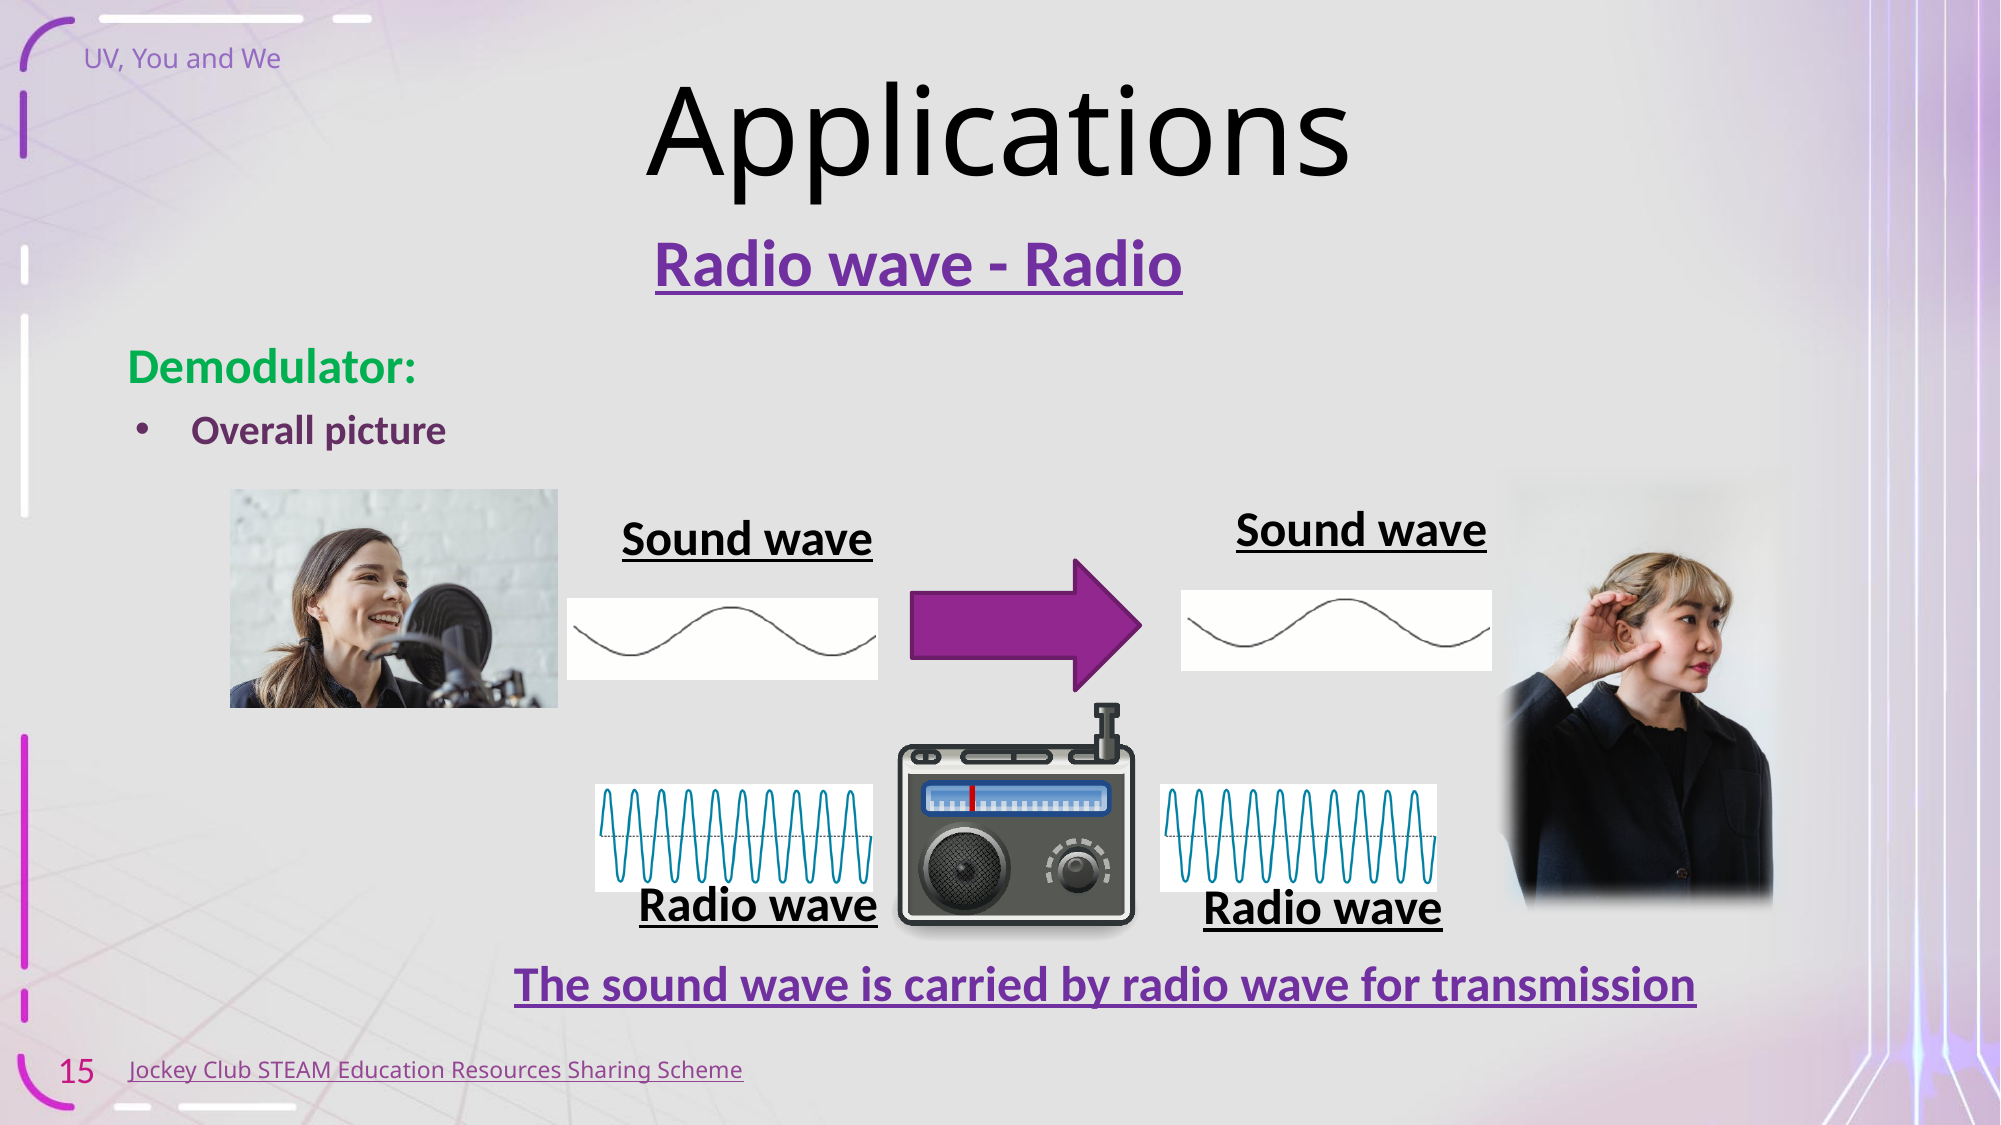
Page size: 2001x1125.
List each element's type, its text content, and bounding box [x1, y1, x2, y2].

text_box Sound wave [1221, 489, 1489, 565]
text_box Radio wave [1188, 867, 1458, 943]
text_box Radio wave - Radio [640, 212, 1199, 307]
text_box Sound wave [606, 498, 889, 573]
text_box Demodulator: [112, 326, 433, 402]
title Applications [99, 45, 1900, 233]
text_box The sound wave is carried by radio wave for transmission [498, 943, 1712, 1019]
picture [0, 0, 2001, 1125]
text_box Radio wave [623, 864, 887, 940]
text_box [909, 558, 1143, 693]
text_box Overall picture [120, 395, 462, 581]
